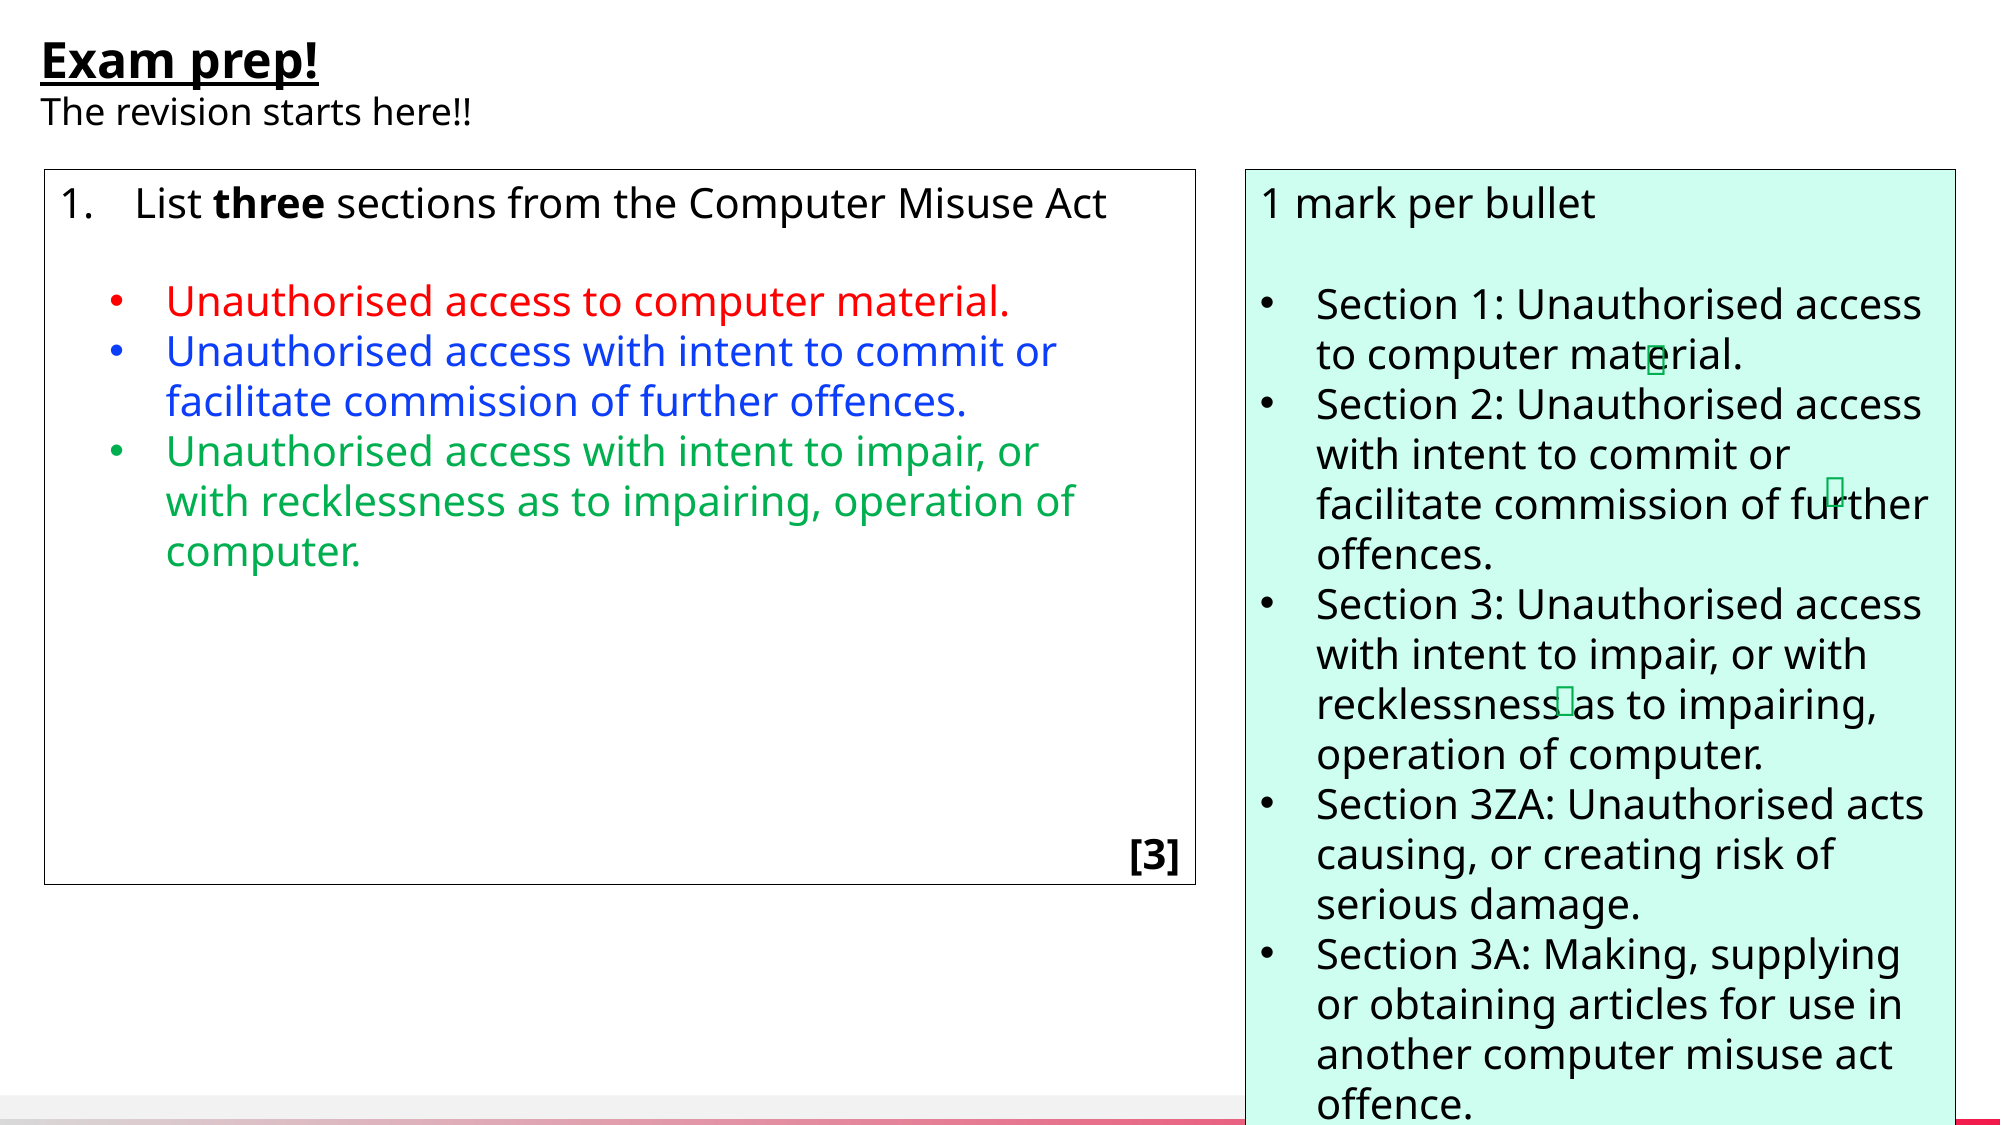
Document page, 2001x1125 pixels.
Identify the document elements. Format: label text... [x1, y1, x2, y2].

text_box 1 mark per bullet Section 1: Unauthorised access to computer material. Section 2: Unauthorised access with intent to commit or facilitate commission of further offences. Section 3: Unauthorised access with intent to impair, or with recklessness as to impairing, operation of computer. Section 3ZA: Unauthorised acts causing, or creating risk of serious damage. Section 3A: Making, supplying or obtaining articles for use in another computer misuse act offence. [1245, 169, 1956, 1125]
text_box  [1628, 326, 1720, 391]
text_box Exam prep! The revision starts here!! [25, 21, 1095, 141]
text_box Unauthorised access to computer material. Unauthorised access with intent to commit or facilitate commission of further offences. Unauthorised access with intent to impair, or with recklessness as to impairing, operation of computer. [94, 267, 1095, 583]
text_box List three sections from the Computer Misuse Act [3] [44, 169, 1196, 885]
text_box  [1807, 458, 1899, 523]
text_box  [1537, 667, 1629, 733]
